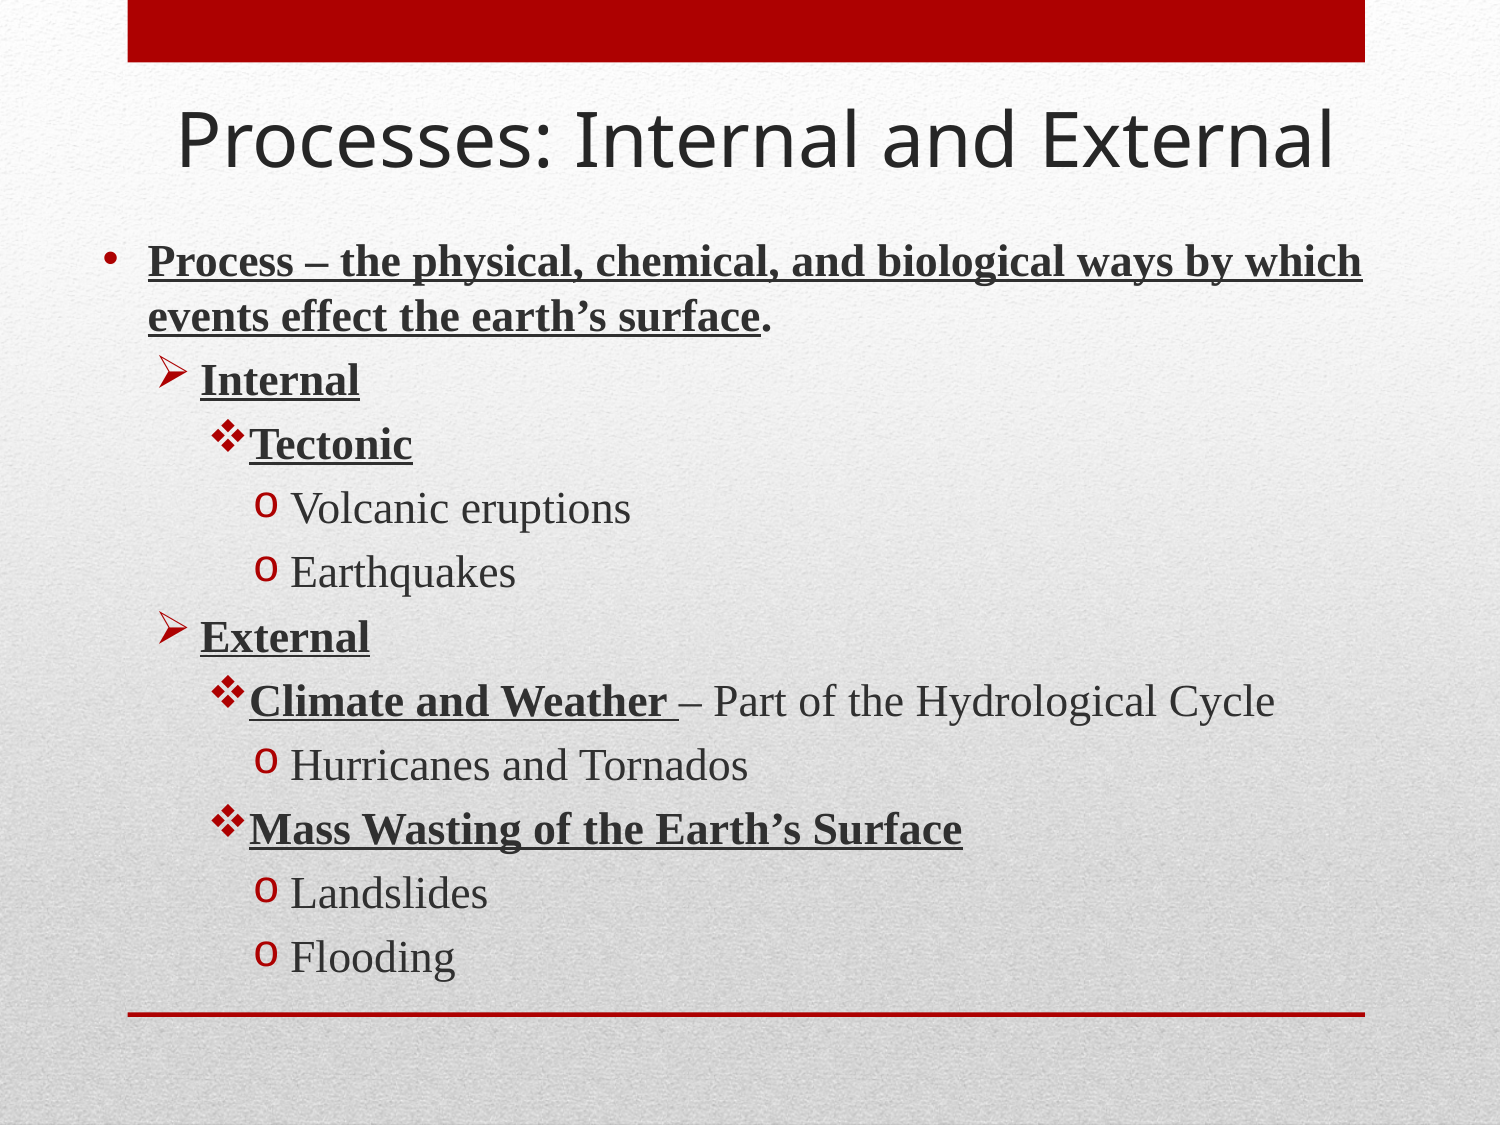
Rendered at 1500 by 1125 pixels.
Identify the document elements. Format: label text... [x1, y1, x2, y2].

title Processes: Internal and External [125, 2, 1388, 191]
list Process – the physical, chemical, and biological ways by which events effect the earth’s surface. Internal Tectonic Volcanic eruptions Earthquakes External Climate and Weather – Part of the Hydrological Cycle Hurricanes and Tornados Mass Wasting of the Earth’s Surface Landslides Flooding [87, 200, 1438, 1013]
